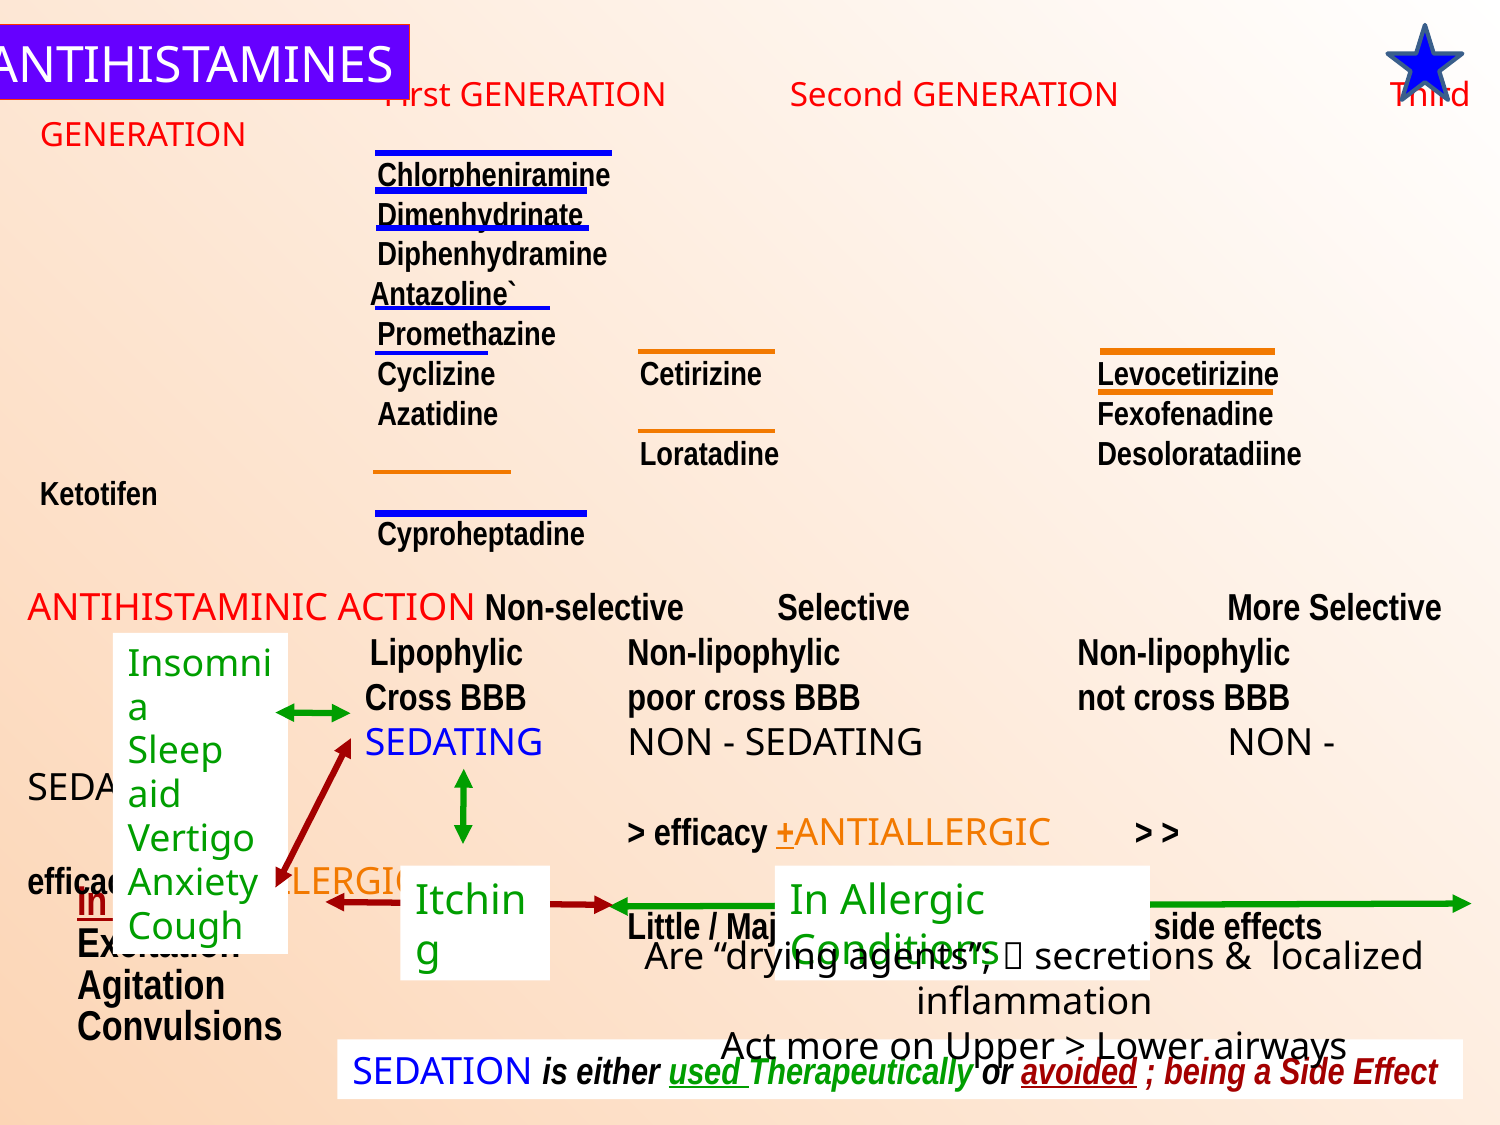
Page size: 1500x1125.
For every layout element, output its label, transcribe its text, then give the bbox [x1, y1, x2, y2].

text_box [1385, 22, 1465, 102]
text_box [325, 901, 614, 906]
text_box Insomnia Sleep aid Vertigo Anxiety Cough [112, 632, 288, 954]
text_box Itching [400, 914, 550, 981]
text_box ANTIHISTAMINIC ACTION Non-selective Selective More Selective Lipophylic Non-lipophylic Non-lipophylic Cross BBB poor cross BBB not cross BBB SEDATING NON - SEDATING NON - SEDATING > efficacy +ANTIALLERGIC > > efficacy>ANTIALLERGIC Little / Major side effects Rare side effects [12, 575, 1488, 955]
text_box SEDATION is either used Therapeutically or avoided ; being a Side Effect [337, 1039, 1463, 1100]
text_box In Allergic Conditions [774, 915, 1150, 924]
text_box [616, 903, 1472, 907]
text_box First GENERATION Second GENERATION Third GENERATION Chlorpheniramine Dimenhydrinate Diphenhydramine Antazoline` Promethazine Cyclizine Cetirizine Levocetirizine Azatidine Fexofenadine Loratadine Desoloratadiine Ketotifen Cyproheptadine [24, 65, 1500, 560]
text_box ANTIHISTAMINES [0, 24, 410, 100]
text_box Are “drying agents”;  secretions & localized inflammation Act more on Upper > Lower airways [546, 924, 1500, 1075]
text_box In Children Excitation Agitation Convulsions [62, 955, 350, 1057]
text_box Itching [400, 865, 550, 900]
text_box In Allergic Conditions [774, 865, 1150, 901]
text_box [238, 774, 389, 851]
